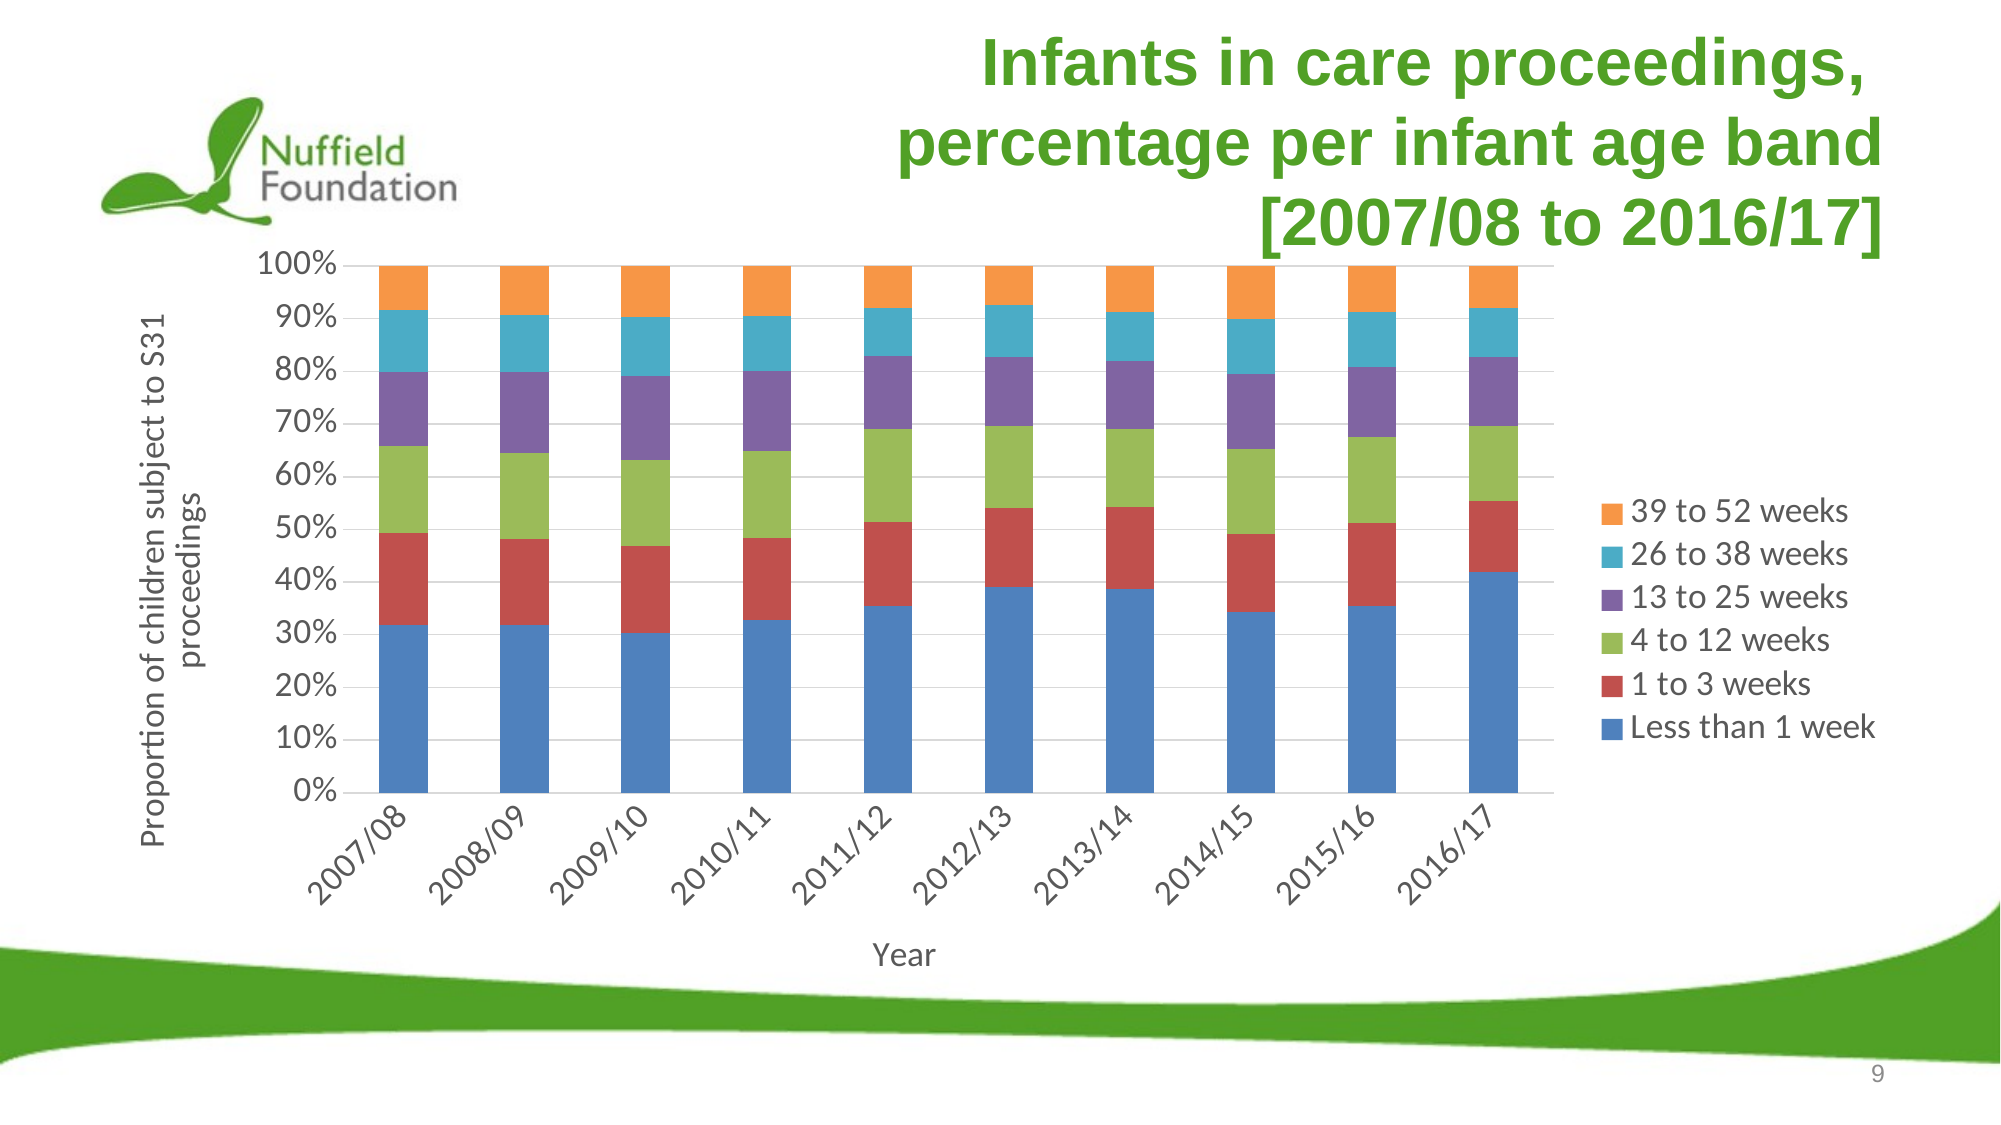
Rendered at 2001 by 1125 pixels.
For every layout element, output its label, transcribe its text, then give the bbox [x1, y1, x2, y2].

slide_number 9 [1433, 1042, 1900, 1103]
picture [0, 0, 2001, 1125]
title Infants in care proceedings, percentage per infant age band [2007/08 to 2016/17] [99, 44, 1901, 232]
chart [99, 232, 1901, 1012]
